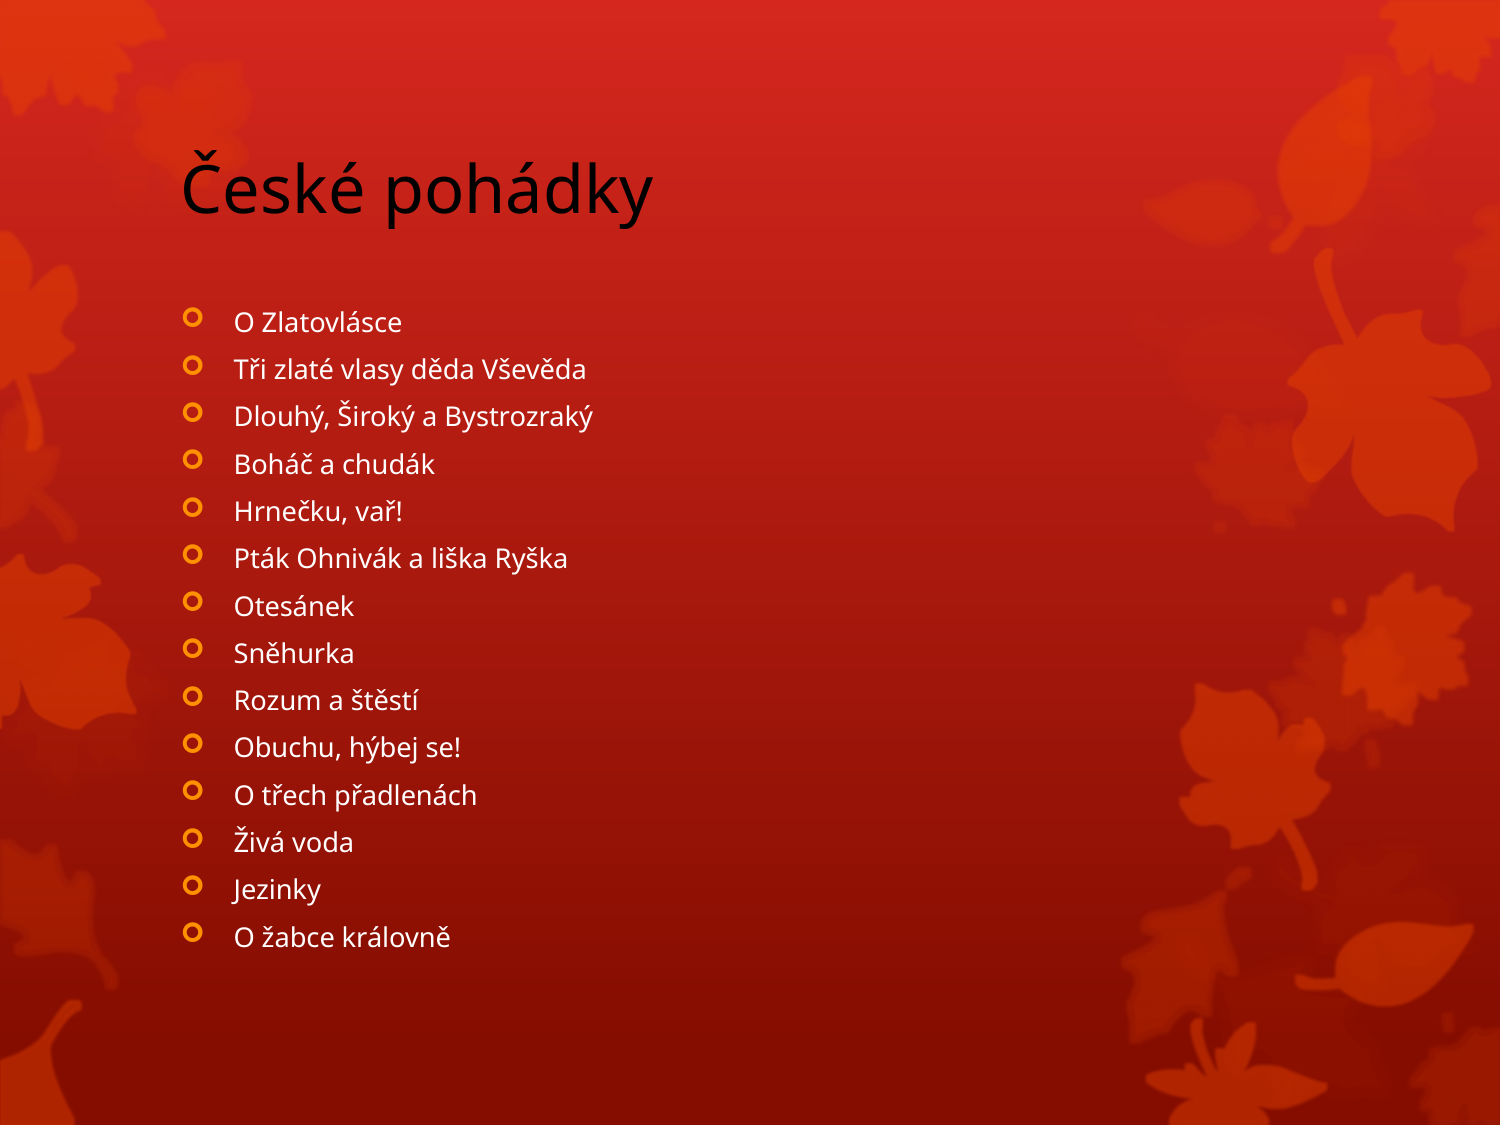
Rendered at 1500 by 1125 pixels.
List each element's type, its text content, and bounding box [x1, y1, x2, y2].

title České pohádky [165, 110, 1335, 263]
list O Zlatovlásce Tři zlaté vlasy děda Vševěda Dlouhý, Široký a Bystrozraký Boháč a chudák Hrnečku, vař! Pták Ohnivák a liška Ryška Otesánek Sněhurka Rozum a štěstí Obuchu, hýbej se! O třech přadlenách Živá voda Jezinky O žabce královně [165, 296, 1335, 962]
